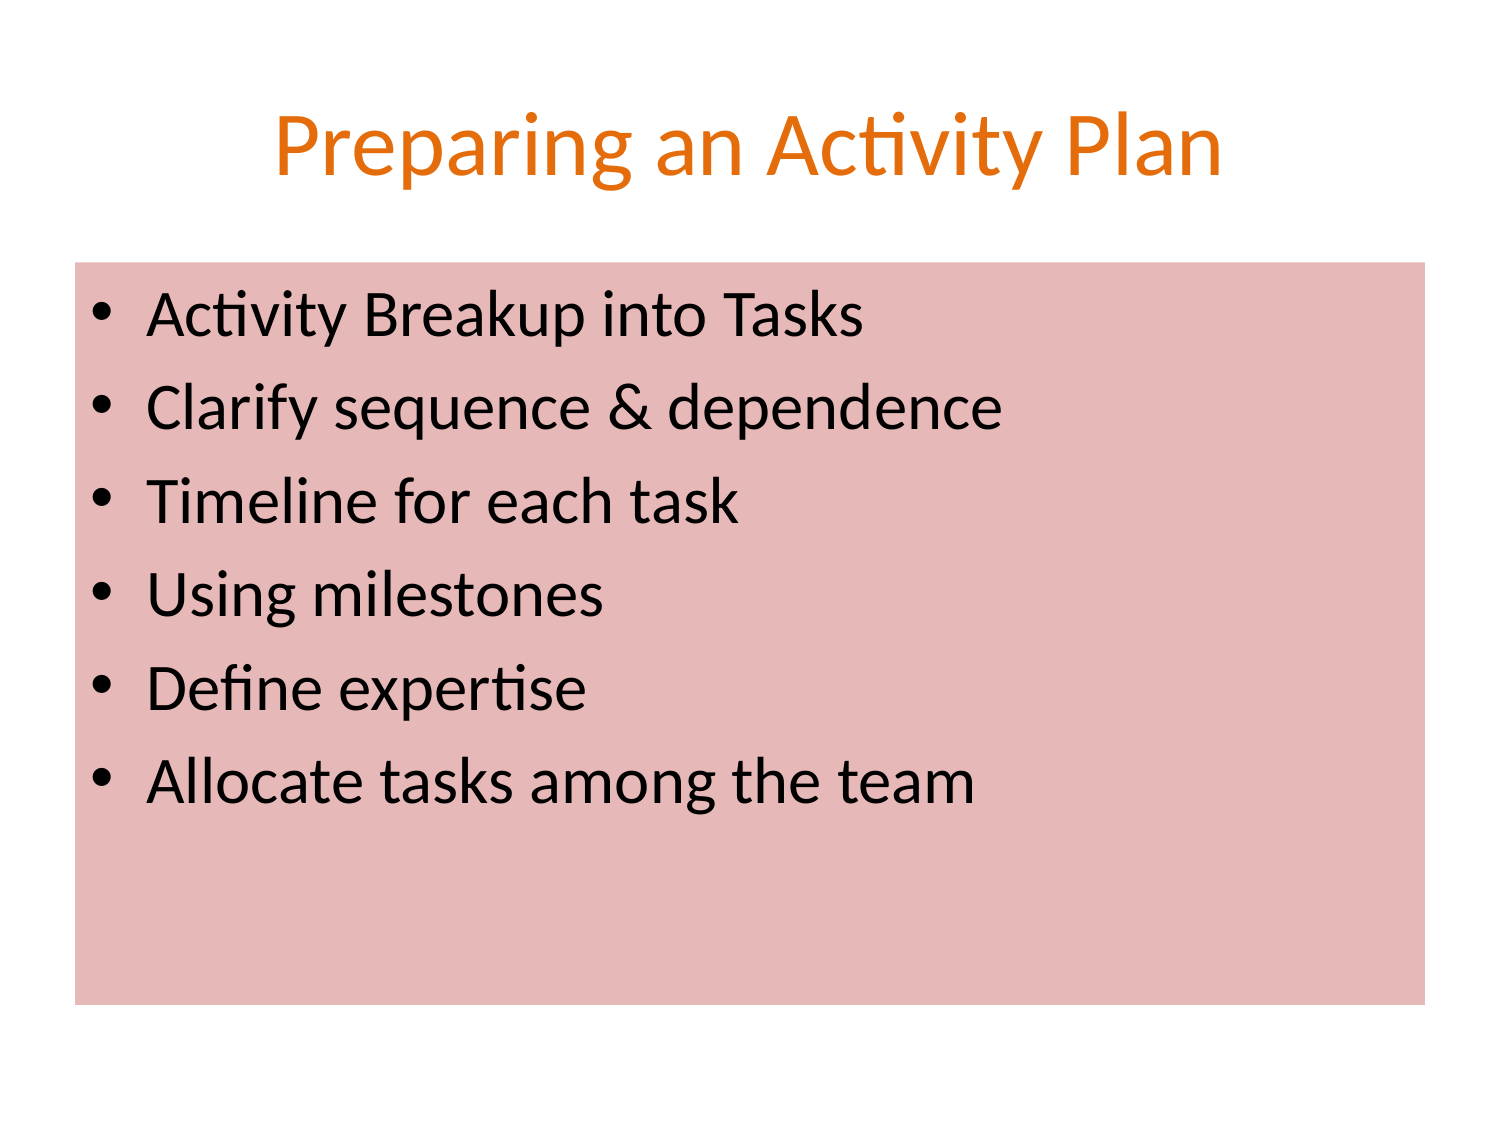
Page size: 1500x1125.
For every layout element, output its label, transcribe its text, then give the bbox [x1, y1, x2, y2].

list Activity Breakup into Tasks Clarify sequence & dependence Timeline for each task Using milestones Define expertise Allocate tasks among the team [75, 262, 1425, 1005]
title Preparing an Activity Plan [75, 45, 1425, 233]
